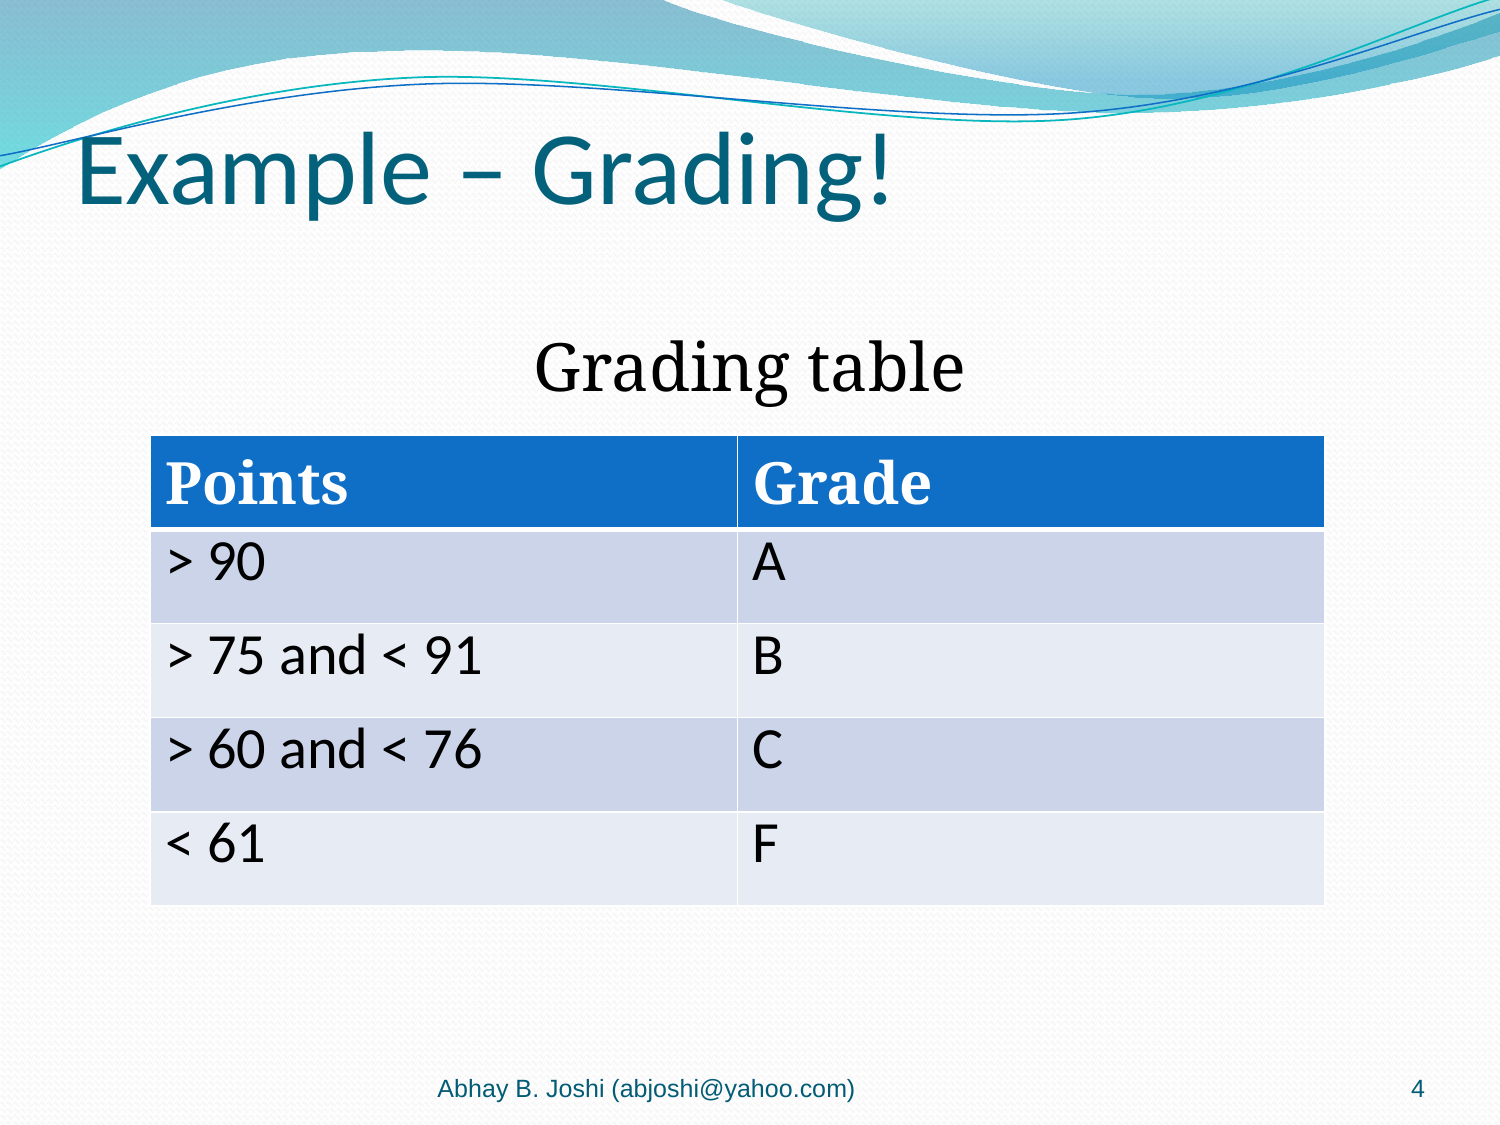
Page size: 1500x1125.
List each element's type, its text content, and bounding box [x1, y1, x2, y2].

table_header Points [151, 436, 737, 527]
slide_number 4 [1299, 1042, 1425, 1103]
table_cell > 75 and < 91 [151, 624, 737, 717]
table_cell A [738, 532, 1324, 623]
table_cell F [738, 813, 1324, 905]
table_cell > 60 and < 76 [151, 718, 737, 811]
table_header Grade [738, 436, 1324, 527]
title Example – Grading! [75, 37, 1425, 225]
list Grading table [75, 317, 1425, 1038]
table_cell > 90 [151, 532, 737, 623]
table_cell B [738, 624, 1324, 717]
table_cell < 61 [151, 813, 737, 905]
table_cell C [738, 718, 1324, 811]
footer Abhay B. Joshi (abjoshi@yahoo.com) [437, 1042, 988, 1103]
